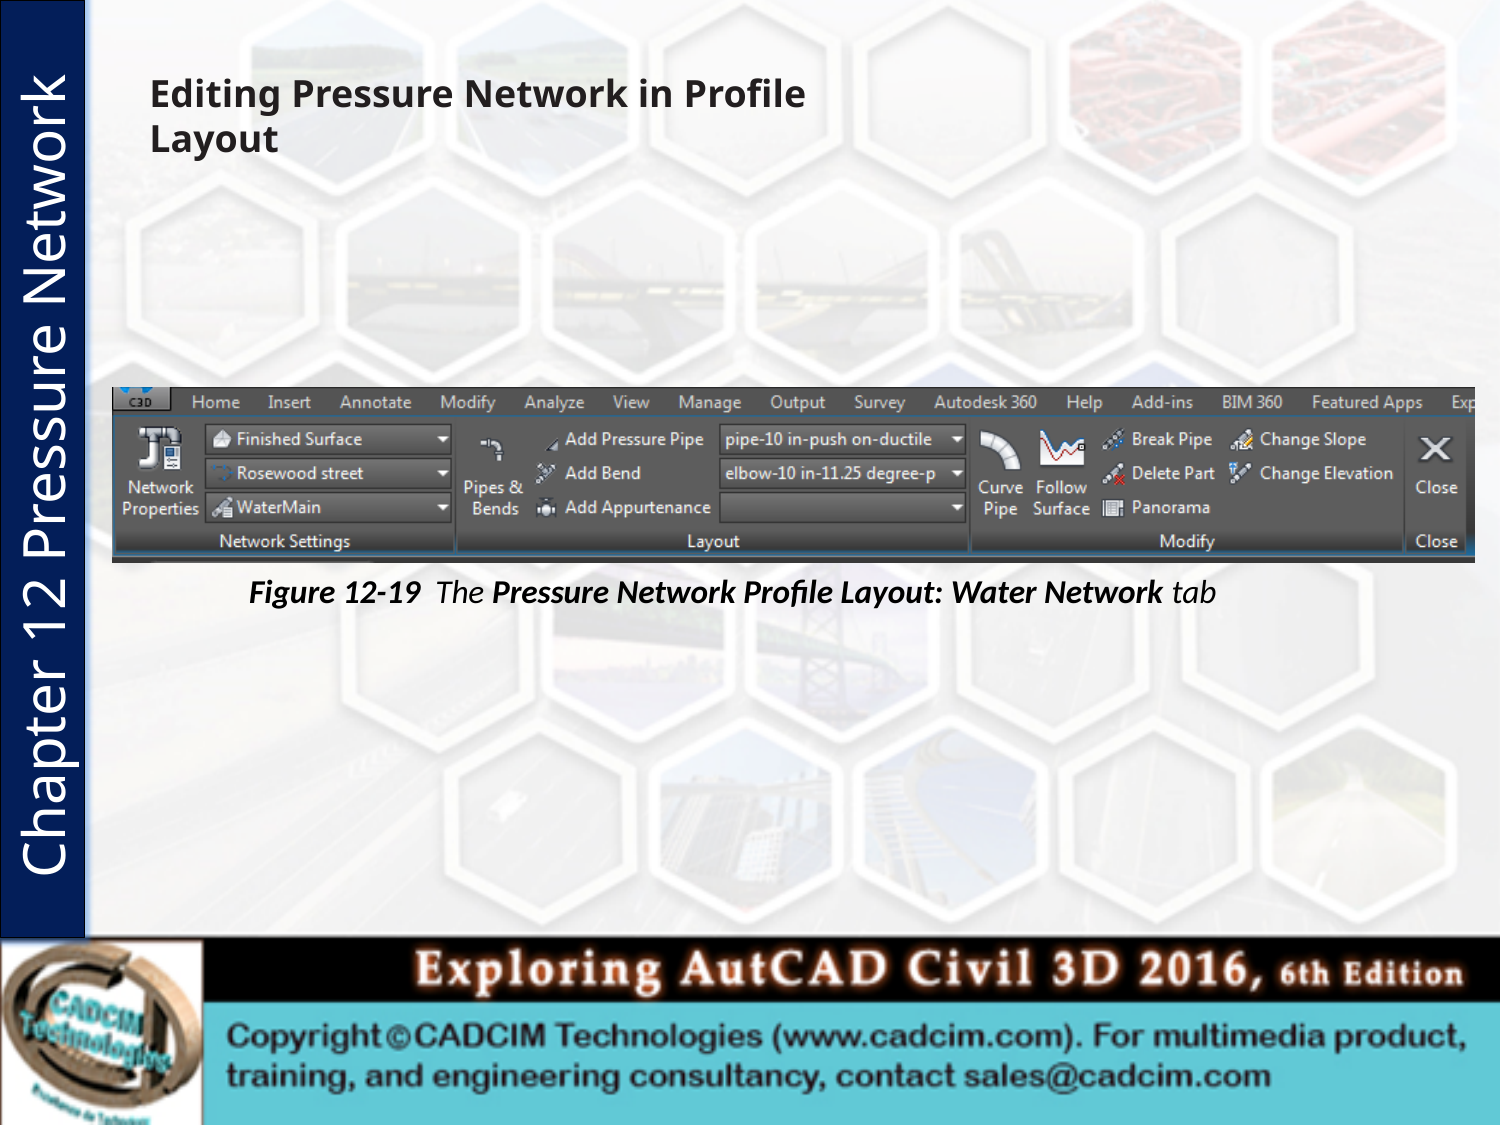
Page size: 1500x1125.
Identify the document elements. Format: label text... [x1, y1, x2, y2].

text_box Editing Pressure Network in Profile Layout [134, 62, 950, 168]
text_box Figure 12-19 The Pressure Network Profile Layout: Water Network tab [214, 571, 1252, 618]
picture [0, 0, 1500, 1125]
text_box Chapter 12 Pressure Network [0, 0, 85, 938]
